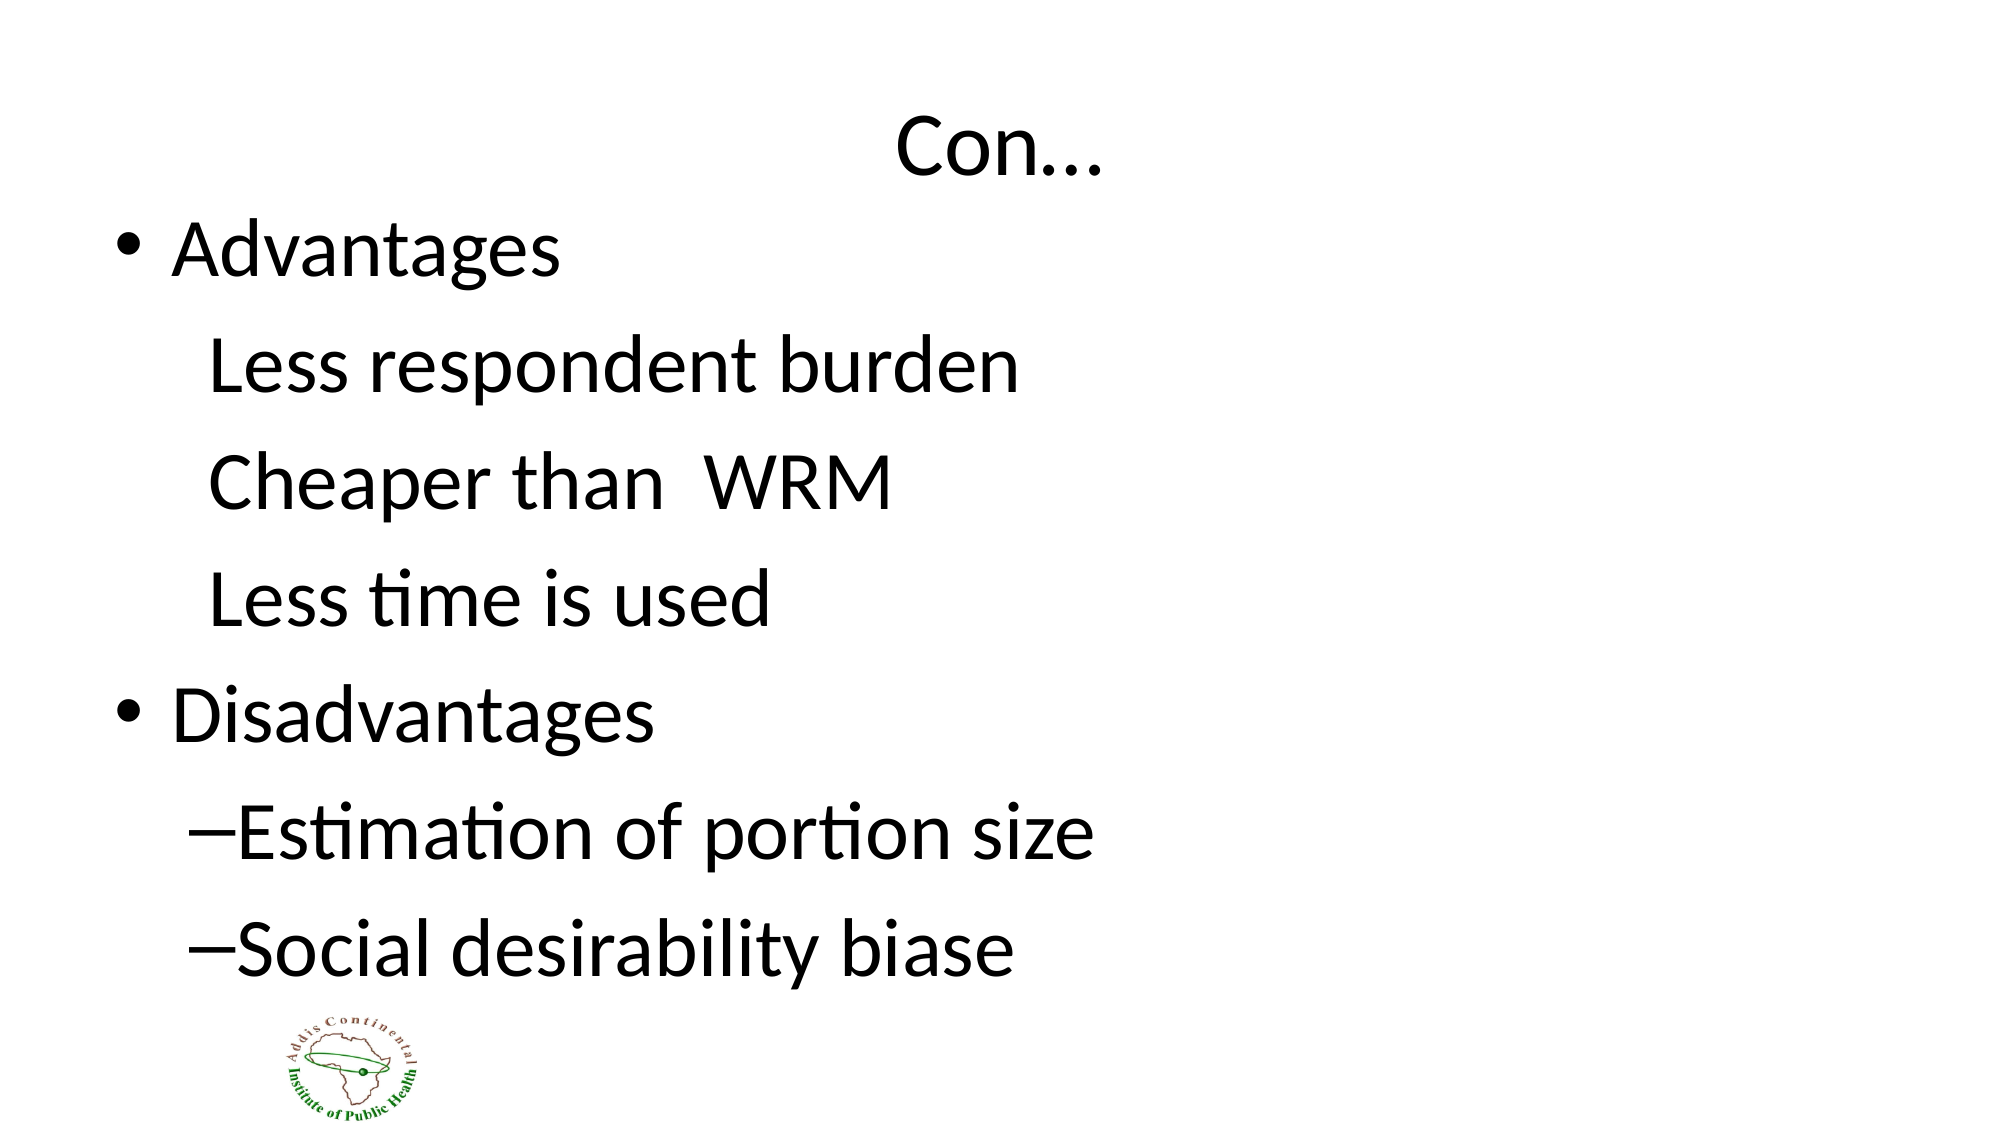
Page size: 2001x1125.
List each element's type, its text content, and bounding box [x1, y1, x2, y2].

title Con… [99, 45, 1900, 185]
list Advantages Less respondent burden Cheaper than WRM Less time is used Disadvantages Estimation of portion size Social desirability biase [99, 185, 1900, 1125]
